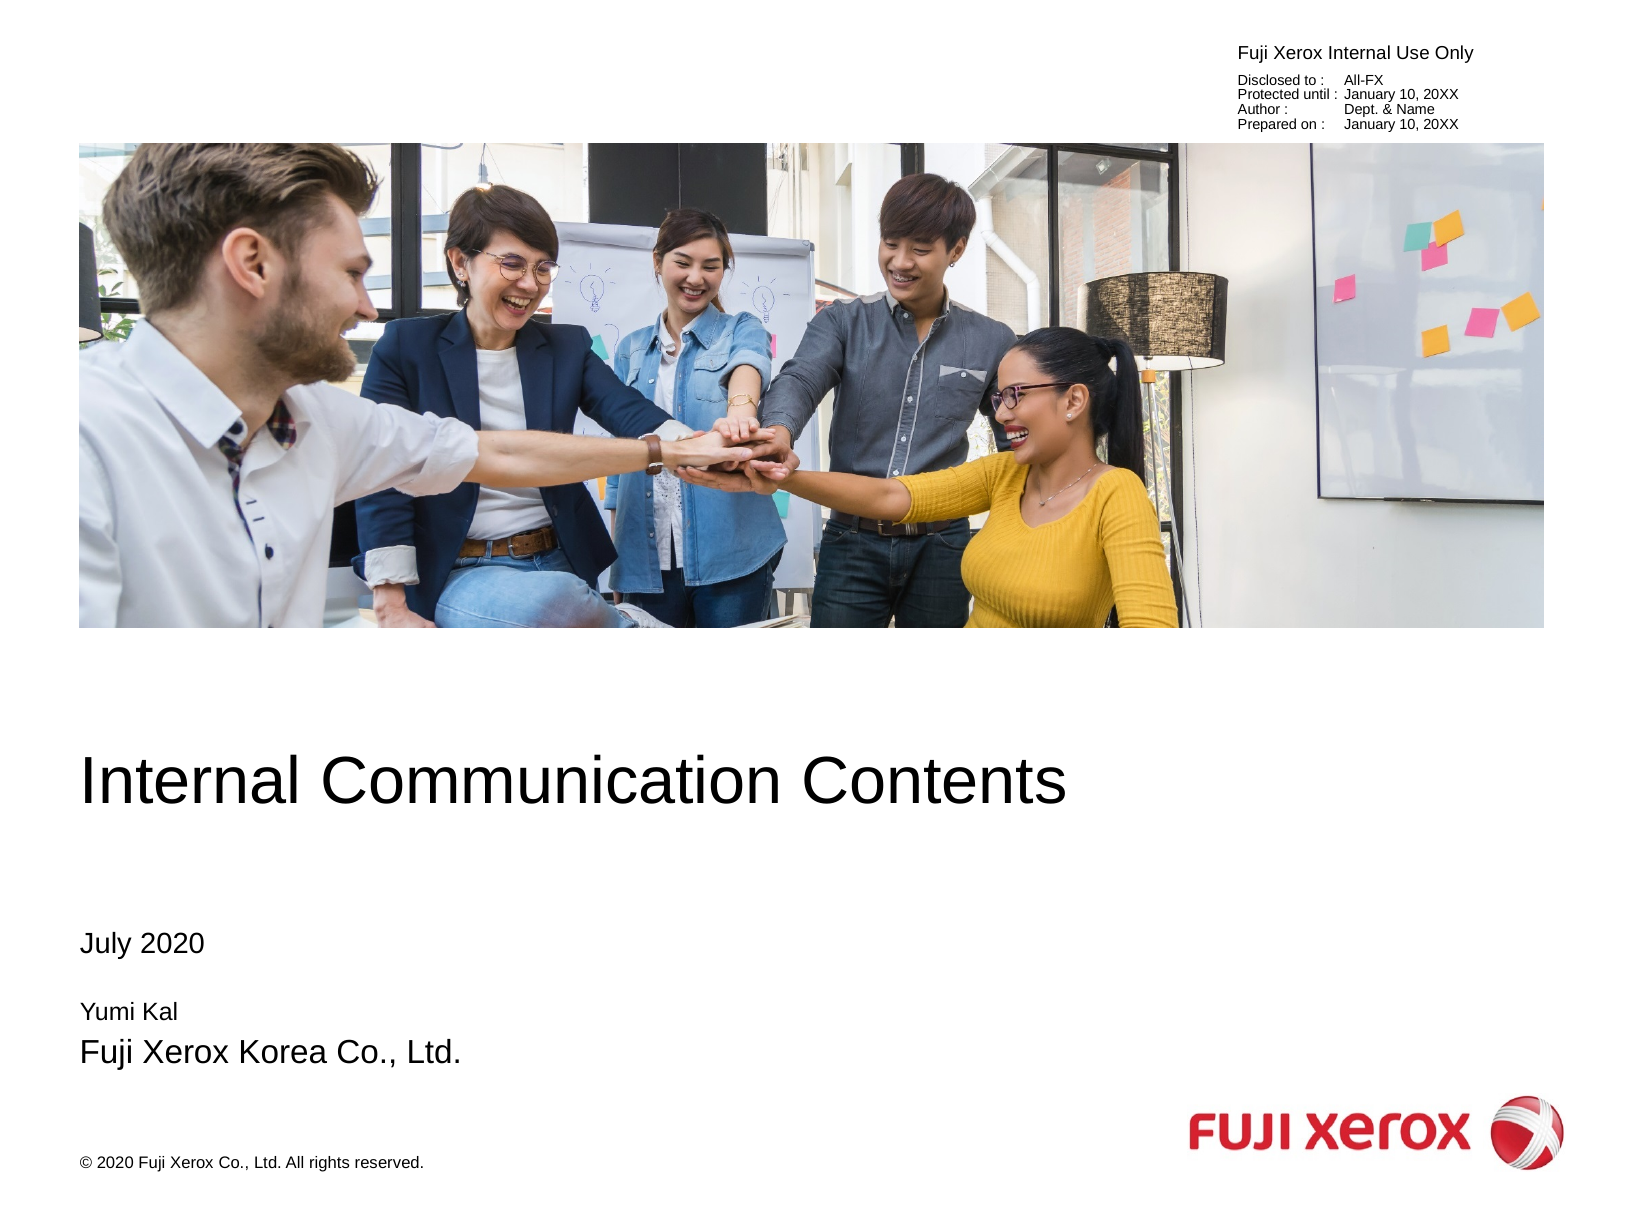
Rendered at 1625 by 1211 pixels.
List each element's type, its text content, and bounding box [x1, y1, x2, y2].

text_box Fuji Xerox Korea Co., Ltd. [79, 1030, 570, 1072]
picture [79, 143, 1544, 628]
list July 2020 [79, 924, 730, 966]
title Internal Communication Contents [79, 735, 1545, 818]
picture [1187, 1093, 1566, 1172]
list Yumi Kal [79, 995, 730, 1031]
